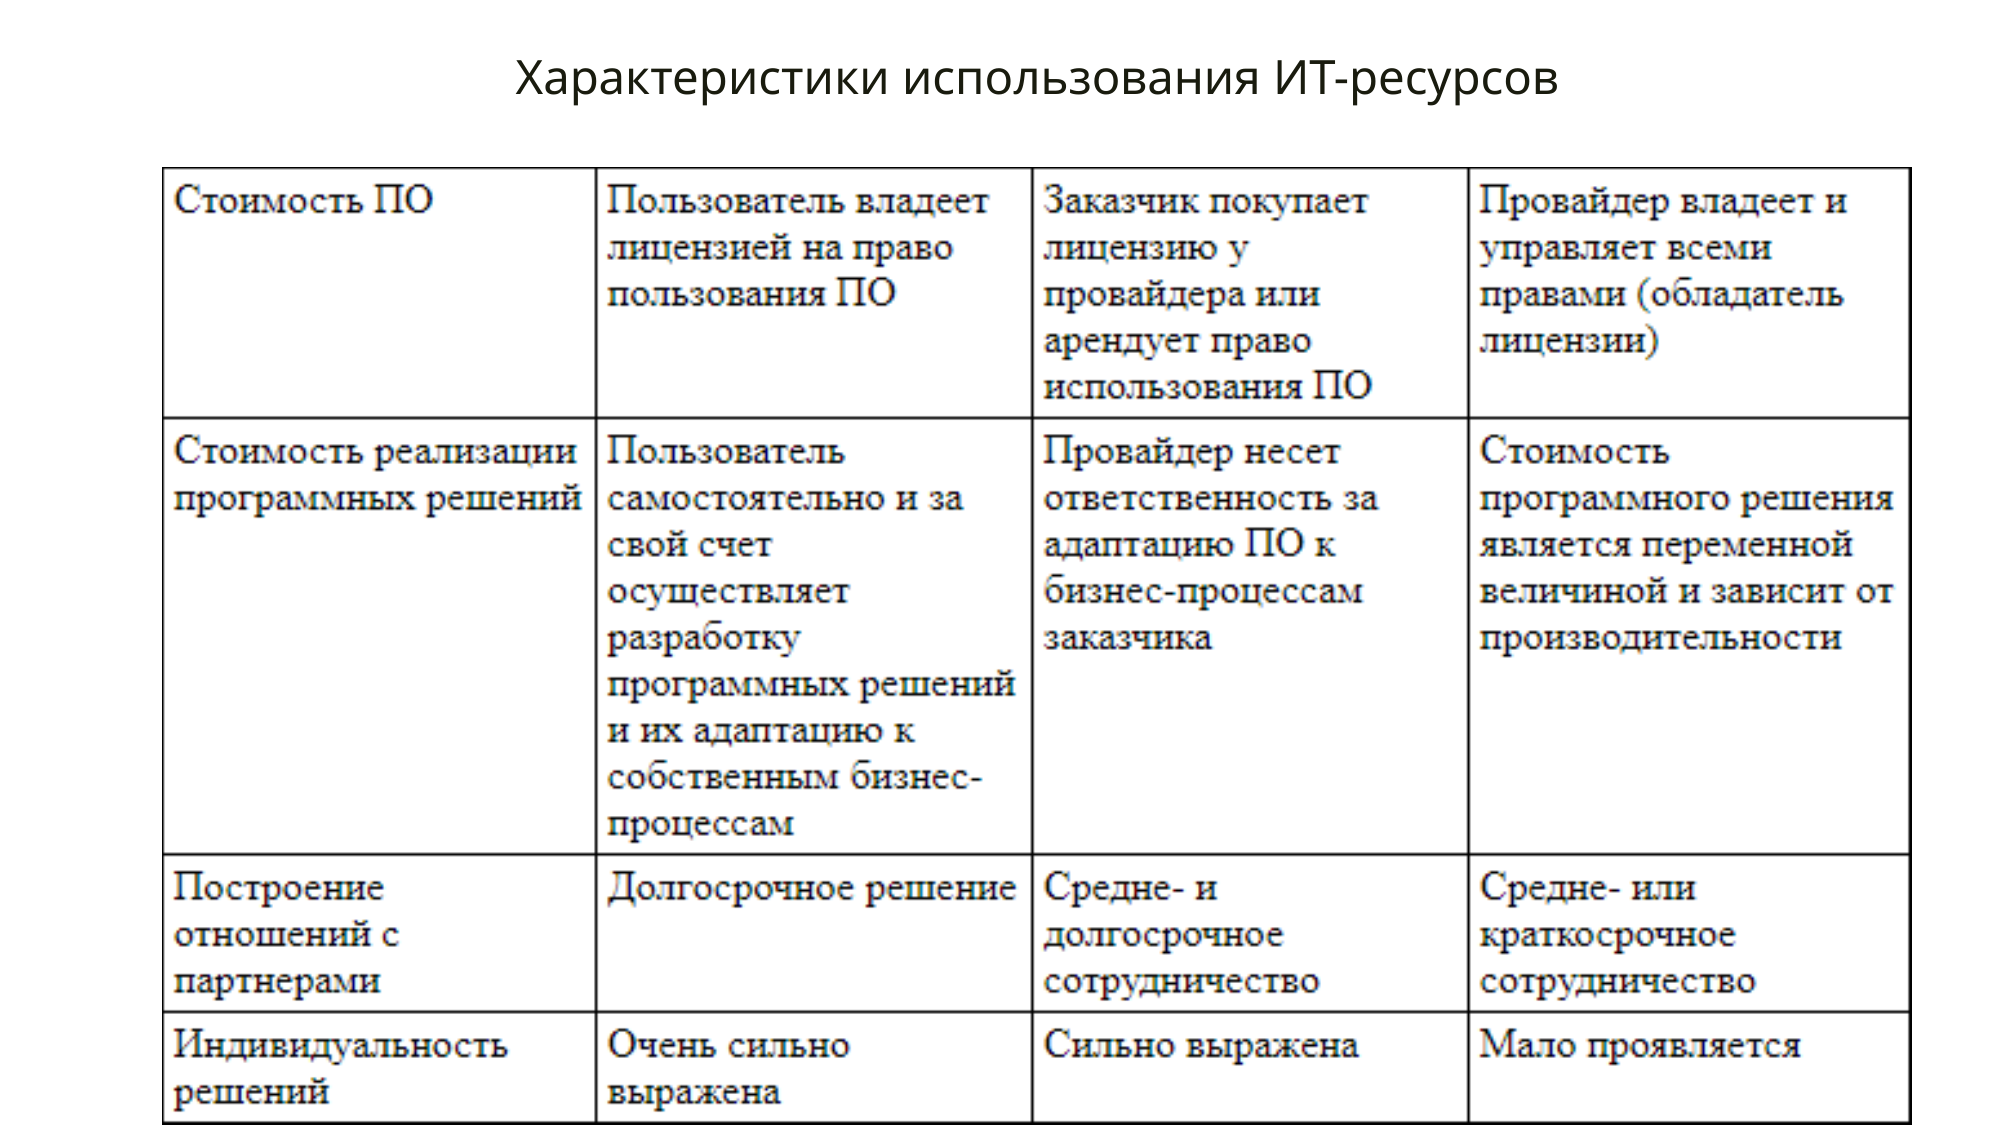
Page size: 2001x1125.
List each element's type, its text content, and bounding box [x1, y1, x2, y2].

title Характеристики использования ИТ-ресурсов [249, 46, 1825, 114]
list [162, 167, 1912, 1125]
